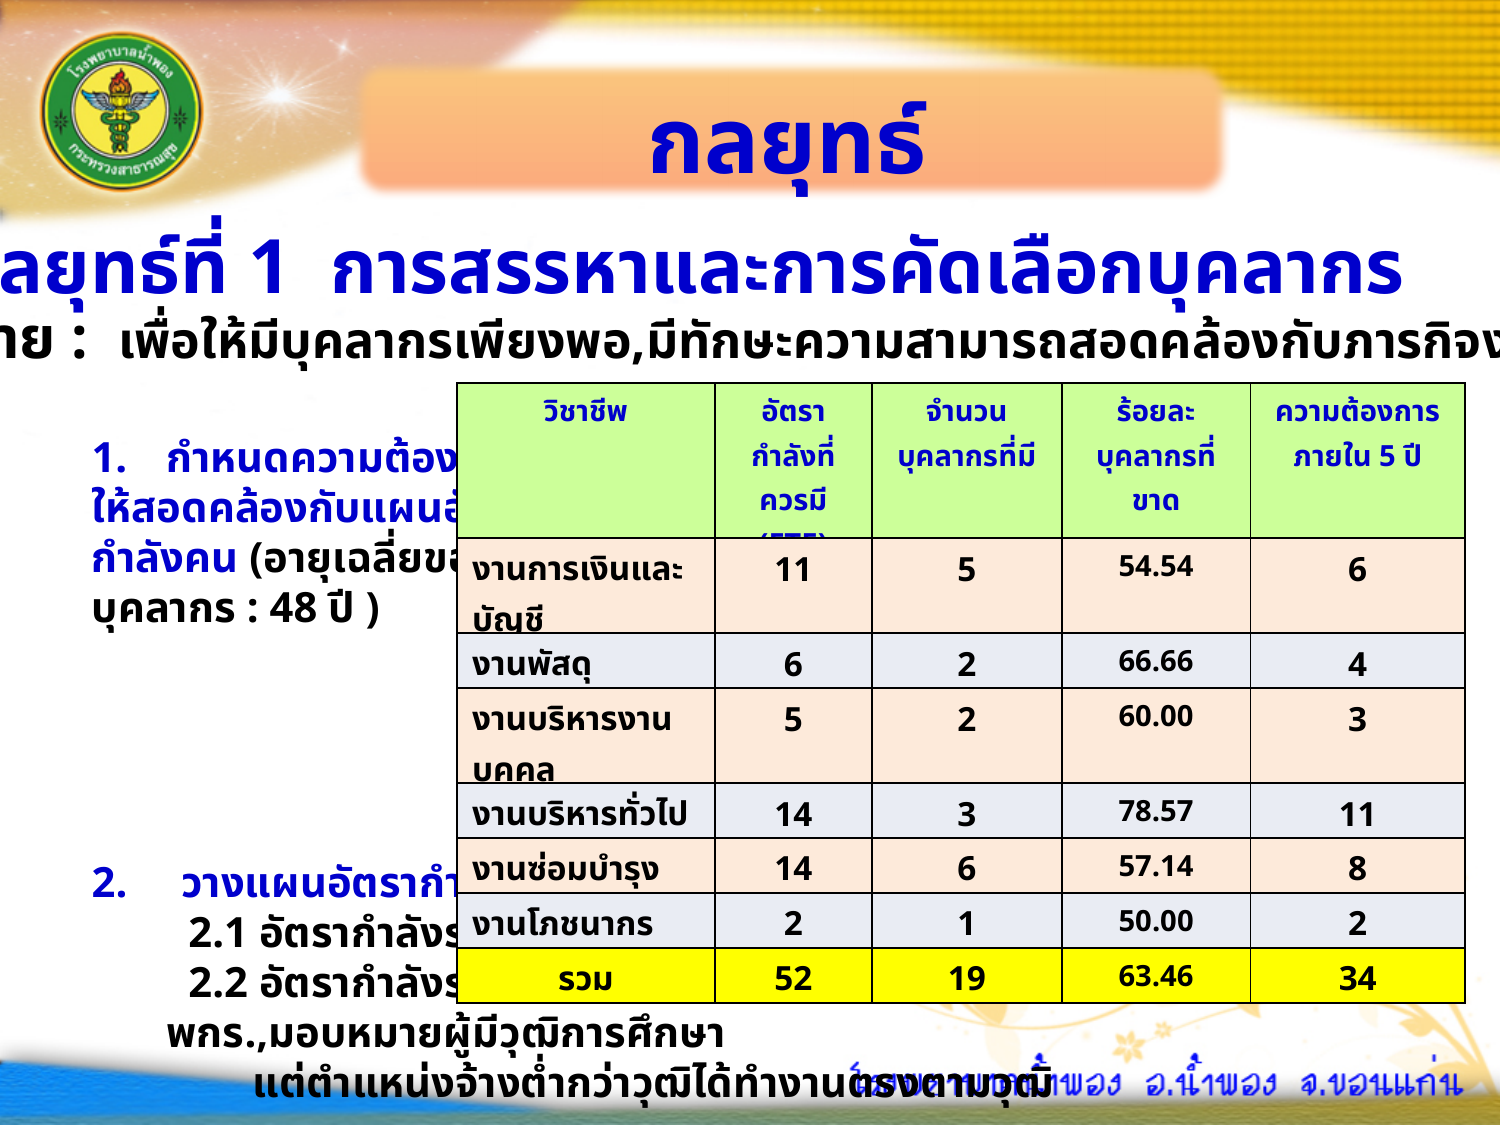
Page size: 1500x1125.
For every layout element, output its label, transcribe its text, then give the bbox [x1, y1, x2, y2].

table_cell 5 [873, 539, 1061, 632]
table_cell รวม [458, 949, 714, 1002]
table_cell 1 [873, 894, 1061, 947]
table_cell 50.00 [1063, 894, 1250, 947]
table_header ความต้องการภายใน 5 ปี [1251, 384, 1464, 537]
table_cell 6 [1251, 539, 1464, 632]
table_cell 8 [1251, 839, 1464, 892]
table_header วิชาชีพ [458, 384, 714, 537]
table_cell 14 [716, 839, 871, 892]
table_cell 2 [873, 634, 1061, 687]
text_box กำหนดความต้องการ ให้สอดคล้องกับแผนอัตรา กำลังคน (อายุเฉลี่ยของ บุคลากร : 48 ปี ) 2. วางแผนอัตรากำลังคน 2.1 อัตรากำลังระยะสั้น 1-3 ปี เช่น ให้มีการทำงานทดแทนกันได้/สรรหา 2.2 อัตรากำลังระยะยาว 5 ปี เช่น รับโอน/รับย้าย,จ้างใหม่,ขอตำแหน่งพกร.,มอบหมายผู้มีวุฒิการศึกษา แต่ตำแหน่งจ้างต่ำกว่าวุฒิได้ทำงานตรงตามวุฒิ [70, 420, 1500, 1125]
table_cell 19 [873, 949, 1061, 1002]
table_cell 11 [1251, 784, 1464, 837]
text_box กลยุทธ์ [93, 46, 1477, 226]
table_cell งานซ่อมบำรุง [458, 839, 714, 892]
table_cell 6 [716, 634, 871, 687]
table_cell งานบริหารทั่วไป [458, 784, 714, 837]
table_cell 14 [716, 784, 871, 837]
table_cell 66.66 [1063, 634, 1250, 687]
text_box กลยุทธ์ที่ 1 การสรรหาและการคัดเลือกบุคลากร [0, 210, 1421, 292]
picture [0, 378, 1500, 1125]
table_cell งานโภชนากร [458, 894, 714, 947]
table_cell งานการเงินและบัญชี [458, 539, 714, 632]
table_cell 57.14 [1063, 839, 1250, 892]
picture [0, 0, 1500, 292]
table_cell 60.00 [1063, 689, 1250, 782]
text_box เป้าหมาย : เพื่อให้มีบุคลากรเพียงพอ,มีทักษะความสามารถสอดคล้องกับภารกิจงาน [0, 292, 1500, 378]
table_cell 4 [1251, 634, 1464, 687]
table_cell 2 [716, 894, 871, 947]
table_cell 11 [716, 539, 871, 632]
table_cell 52 [716, 949, 871, 1002]
table_cell 2 [1251, 894, 1464, 947]
table_cell 78.57 [1063, 784, 1250, 837]
table_cell งานบริหารงานบุคคล [458, 689, 714, 782]
table_cell 3 [873, 784, 1061, 837]
table_cell งานพัสดุ [458, 634, 714, 687]
table_header ร้อยละบุคลากรที่ขาด [1063, 384, 1250, 537]
table_header จำนวนบุคลากรที่มี [873, 384, 1061, 537]
table_header อัตรากำลังที่ควรมี (FTE) [716, 384, 871, 537]
table_cell 2 [873, 689, 1061, 782]
table_cell 6 [873, 839, 1061, 892]
table_cell 3 [1251, 689, 1464, 782]
table_cell 34 [1251, 949, 1464, 1002]
table_cell 54.54 [1063, 539, 1250, 632]
table_cell 63.46 [1063, 949, 1250, 1002]
table_cell 5 [716, 689, 871, 782]
